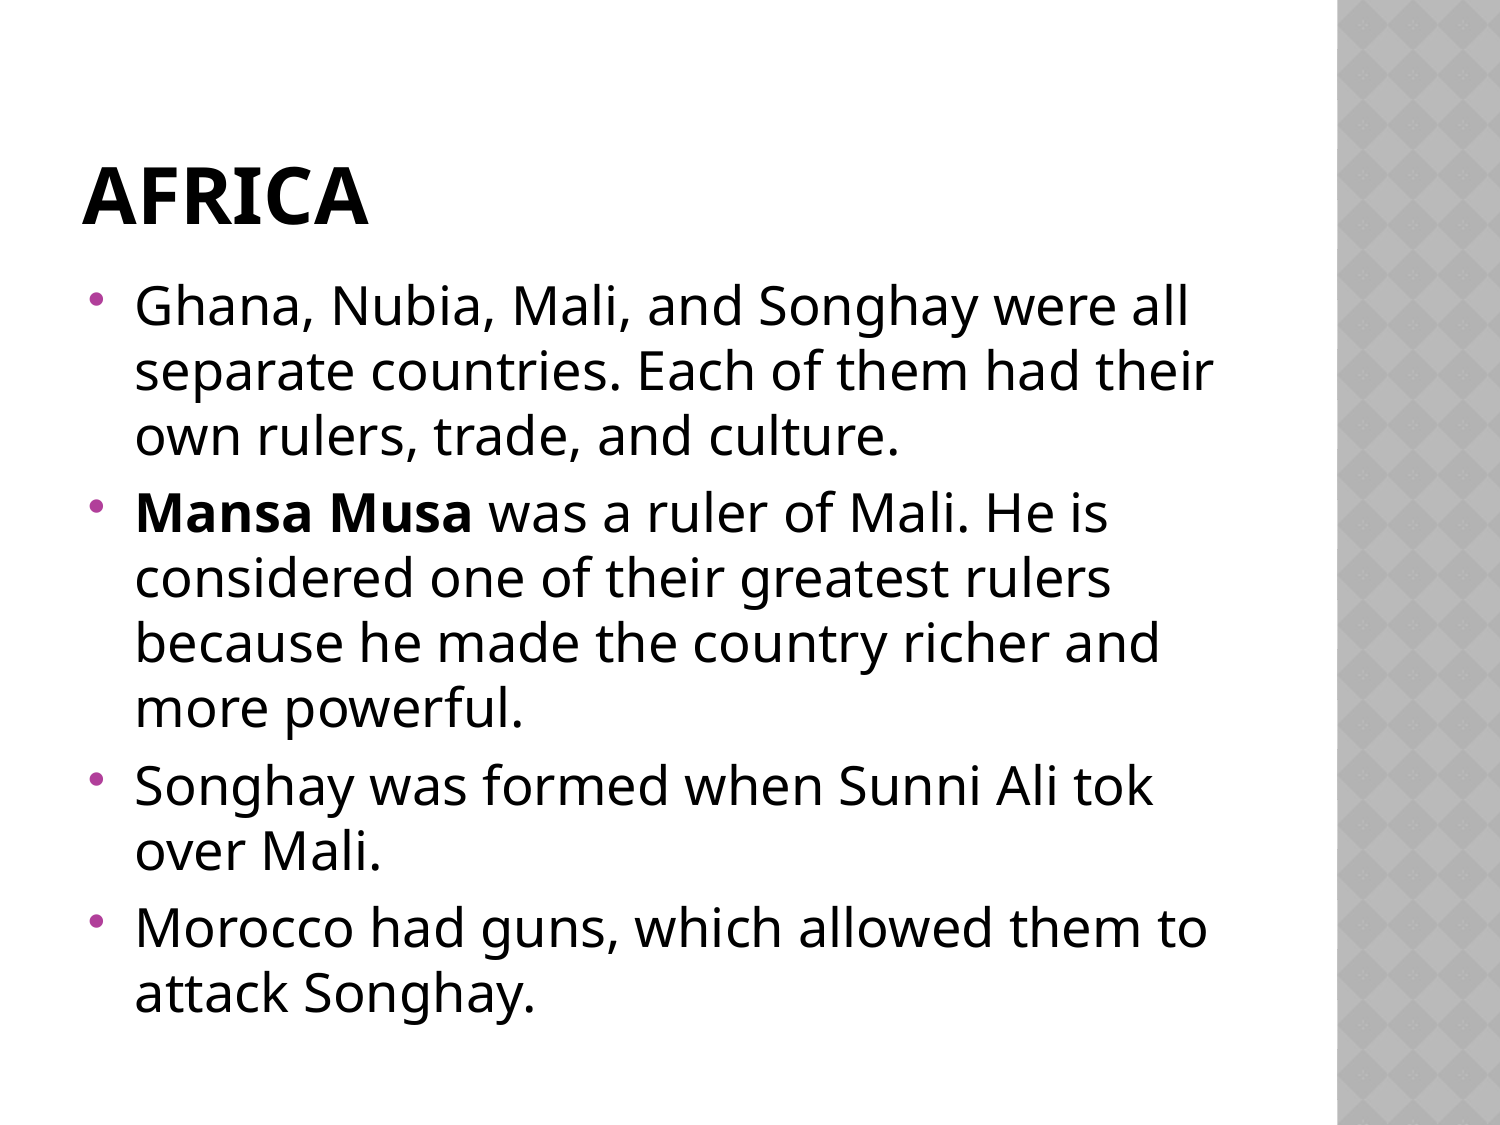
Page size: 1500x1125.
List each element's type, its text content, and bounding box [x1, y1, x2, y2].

title Africa [75, 52, 1263, 240]
list Ghana, Nubia, Mali, and Songhay were all separate countries. Each of them had their own rulers, trade, and culture. Mansa Musa was a ruler of Mali. He is considered one of their greatest rulers because he made the country richer and more powerful. Songhay was formed when Sunni Ali tok over Mali. Morocco had guns, which allowed them to attack Songhay. [75, 264, 1263, 1059]
